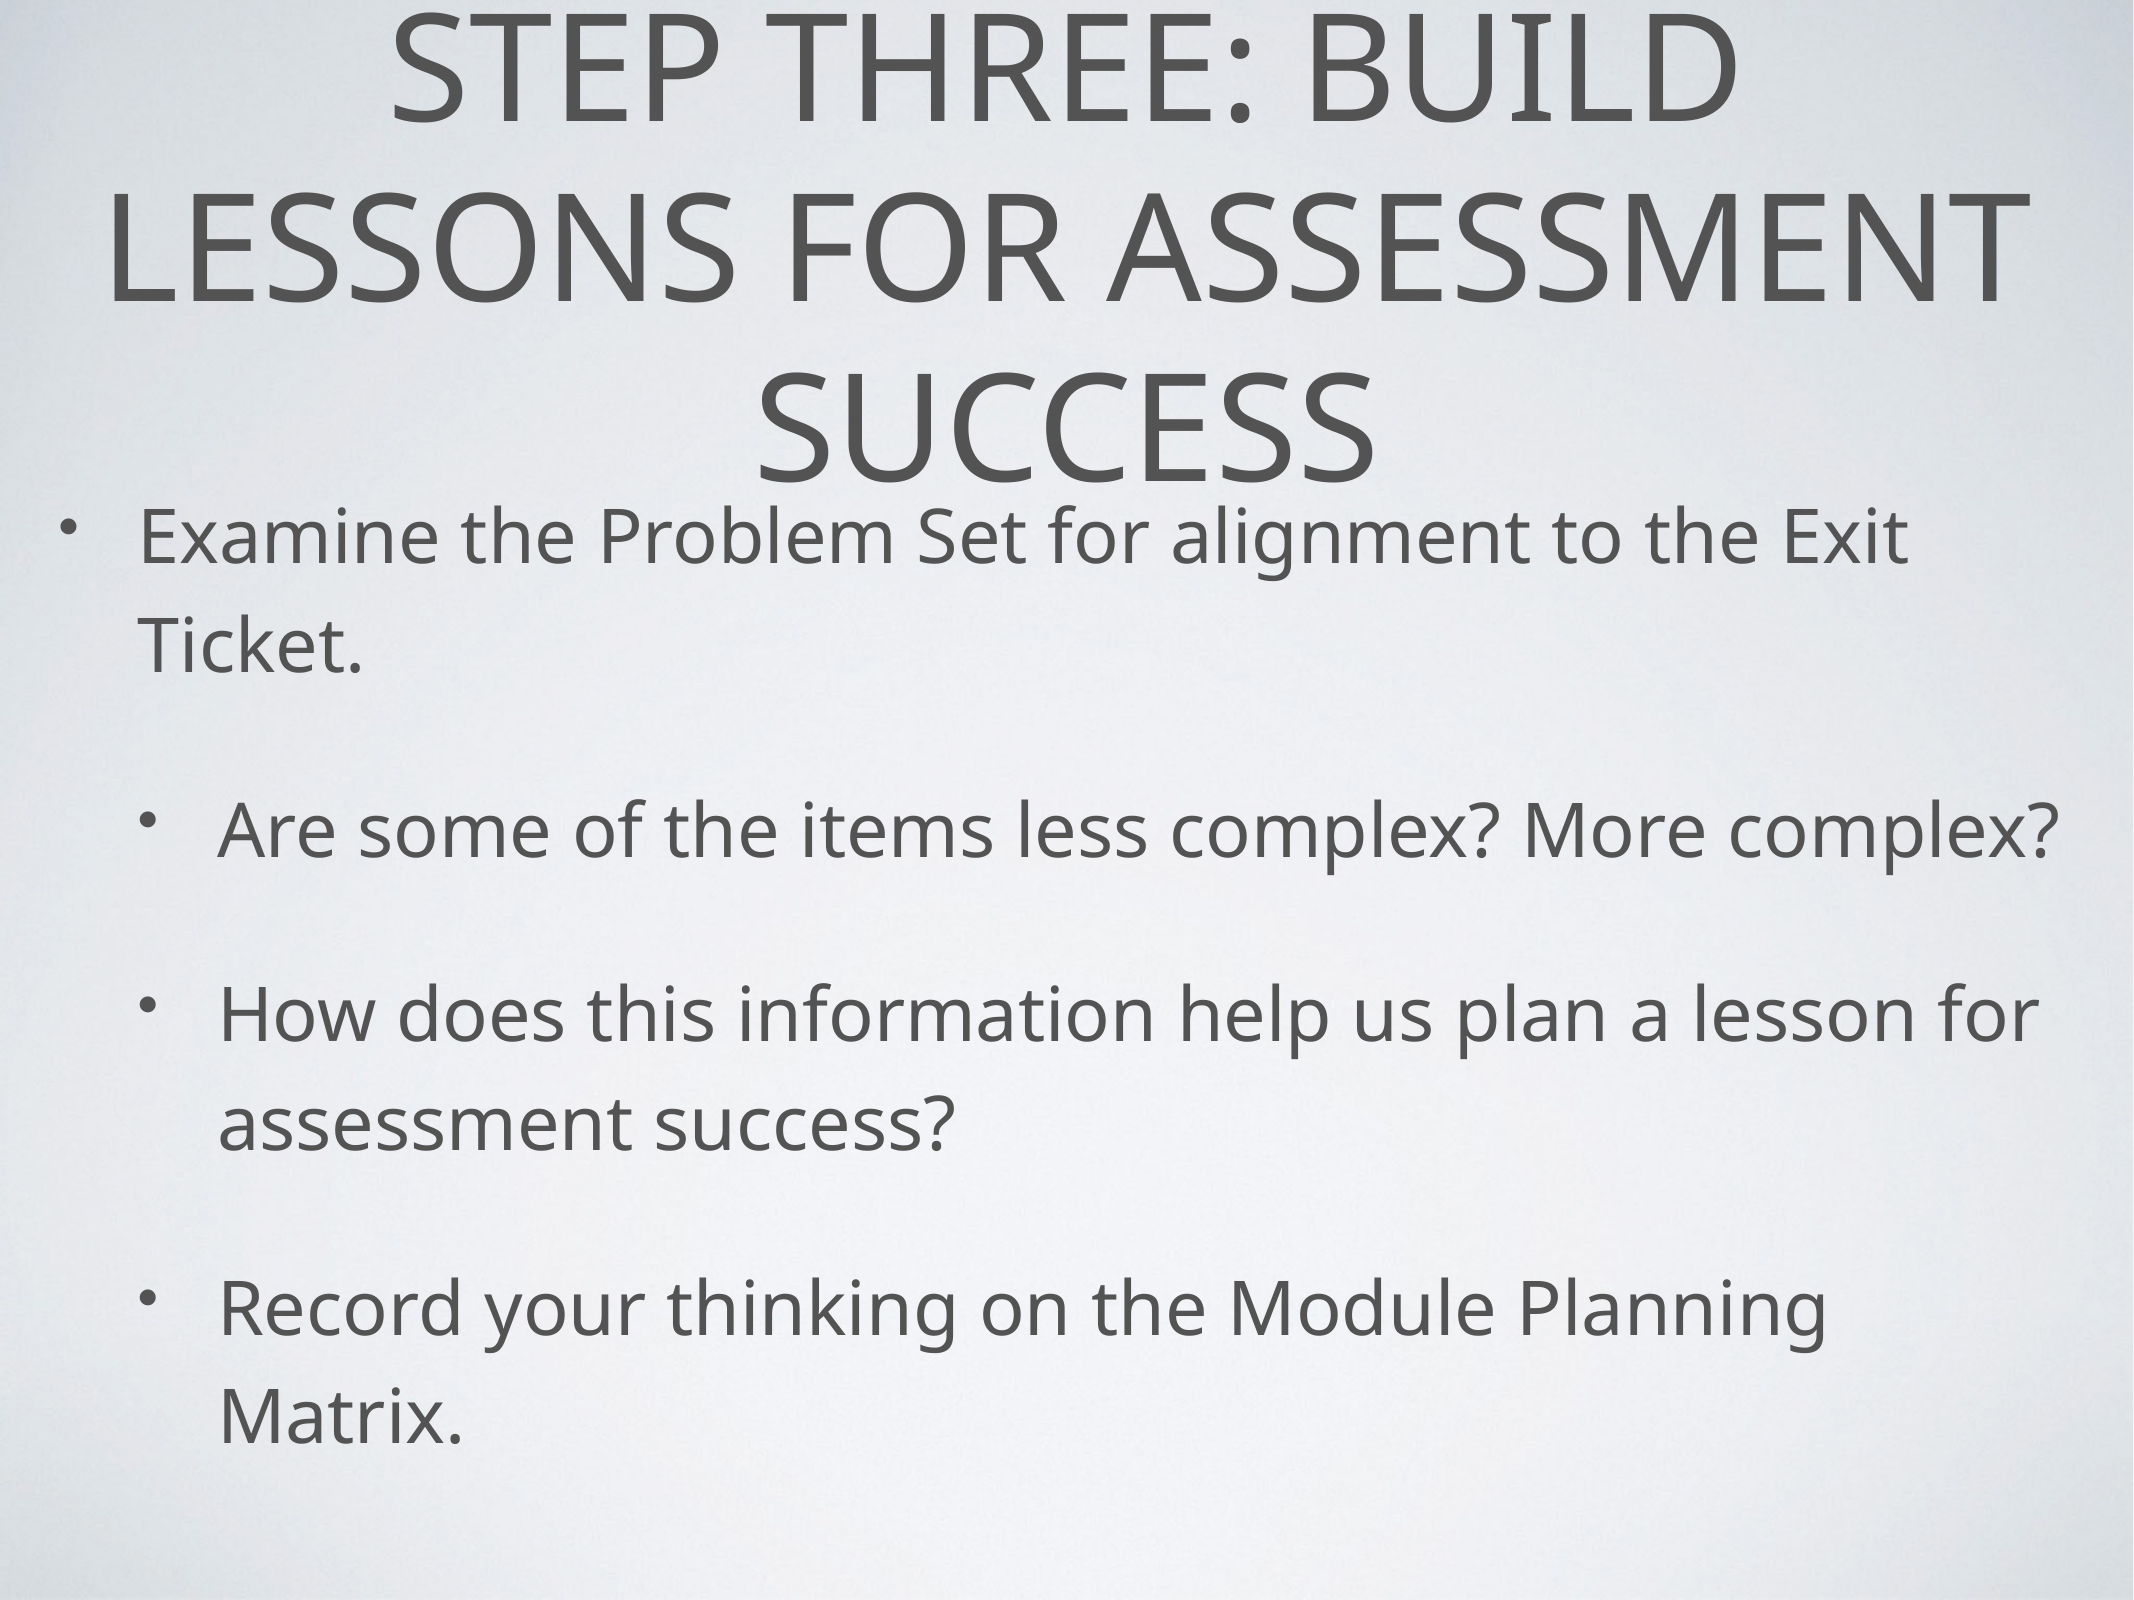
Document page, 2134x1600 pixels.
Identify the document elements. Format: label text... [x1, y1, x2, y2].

list Examine the Problem Set for alignment to the Exit Ticket. Are some of the items less complex? More complex? How does this information help us plan a lesson for assessment success? Record your thinking on the Module Planning Matrix. [57, 447, 2076, 1482]
picture [0, 0, 2134, 1600]
title Step three: build lessons for assessment success [57, 41, 2076, 443]
